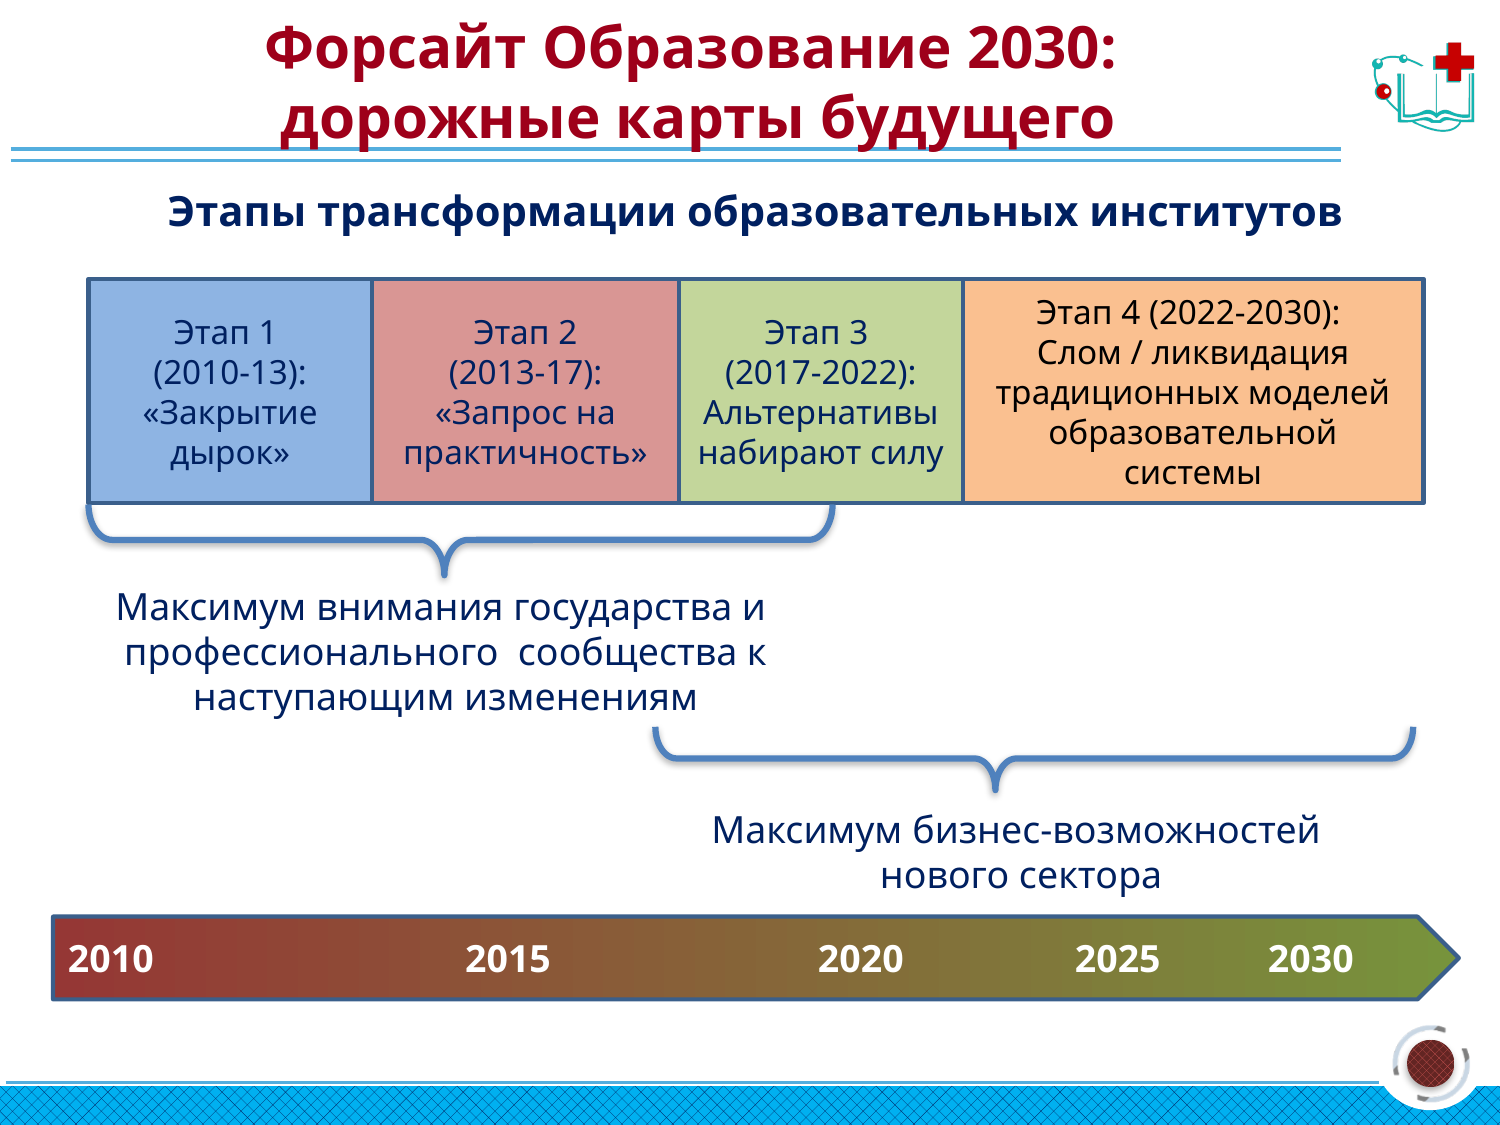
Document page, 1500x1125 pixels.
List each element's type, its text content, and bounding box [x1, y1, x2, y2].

text_box [652, 726, 1417, 794]
text_box [85, 504, 836, 579]
text_box Этапы трансформации образовательных институтов [76, 177, 1436, 243]
text_box Этап 2 (2013-17): «Запрос на практичность» [370, 277, 677, 503]
text_box Этап 1 (2010-13): «Закрытие дырок» [86, 277, 370, 504]
text_box Этап 3 (2017-2022): Альтернативы набирают силу [677, 277, 961, 505]
text_box Максимум бизнес-возможностей нового сектора [625, 798, 1417, 904]
text_box Максимум внимания государства и профессионального сообщества к наступающим изменениям [70, 575, 821, 725]
text_box Этап 4 (2022-2030): Слом / ликвидация традиционных моделей образовательной системы [961, 277, 1426, 505]
text_box 2010 2015 2020 2025 2030 [50, 914, 1461, 1002]
title Форсайт Образование 2030: дорожные карты будущего [35, 23, 1362, 138]
